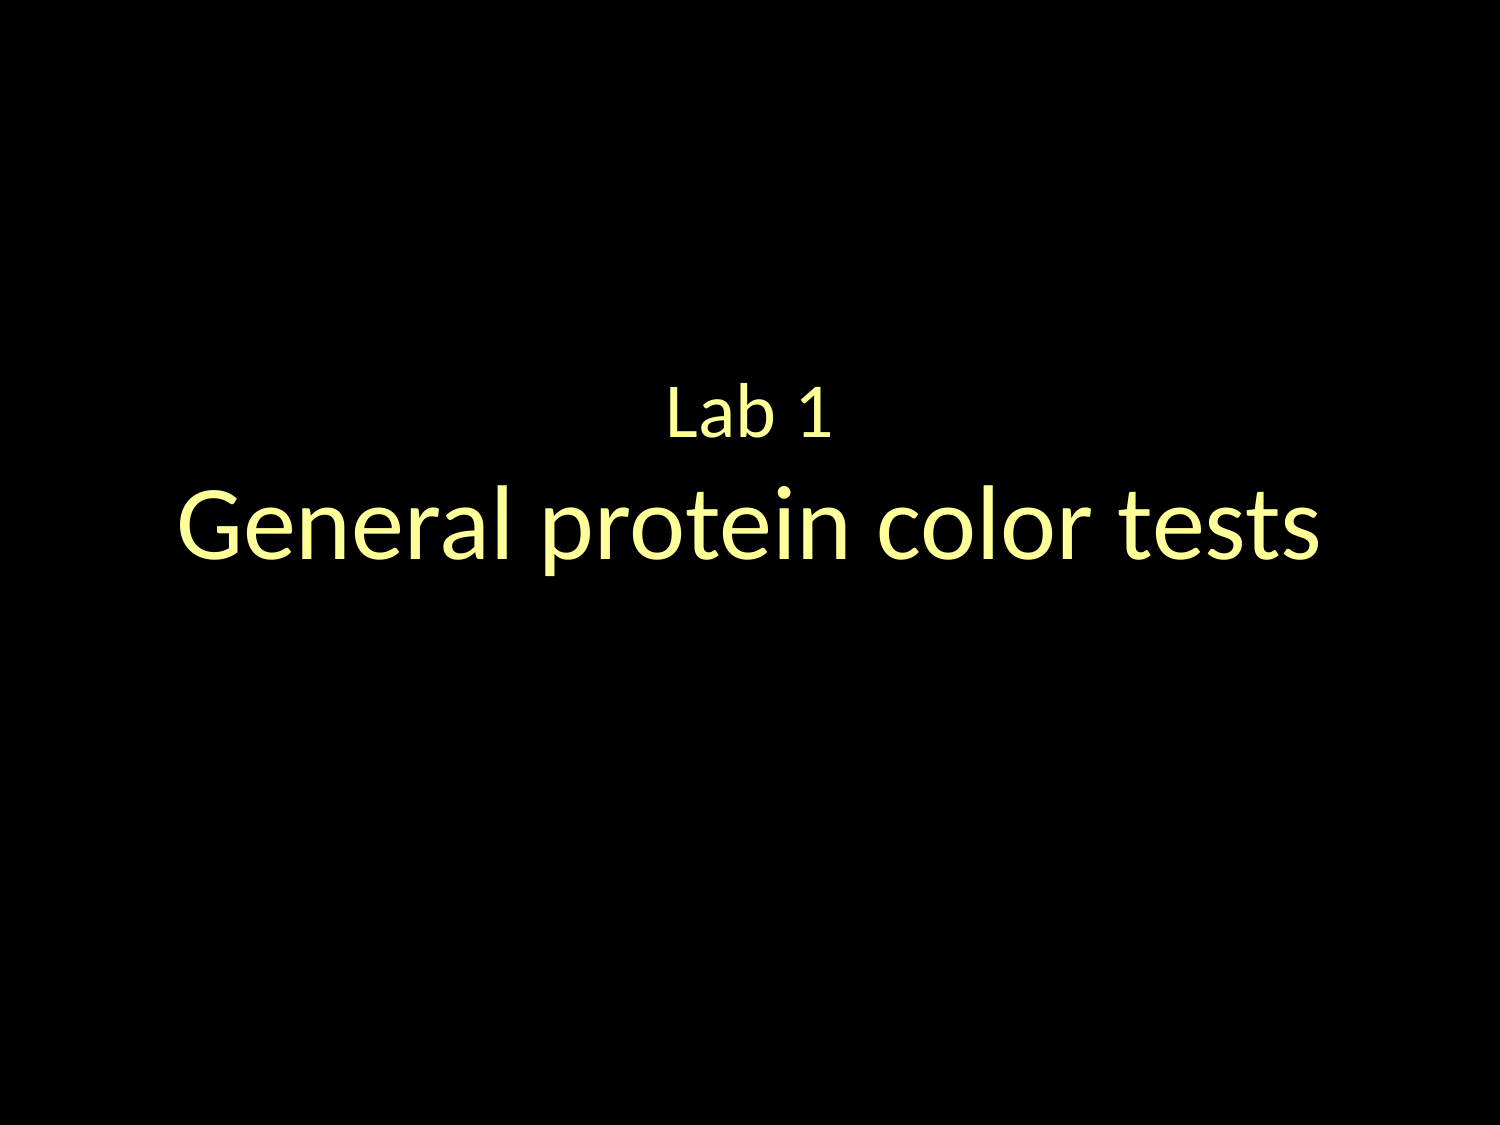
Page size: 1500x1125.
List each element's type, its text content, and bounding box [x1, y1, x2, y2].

title Lab 1 General protein color tests [112, 349, 1388, 591]
